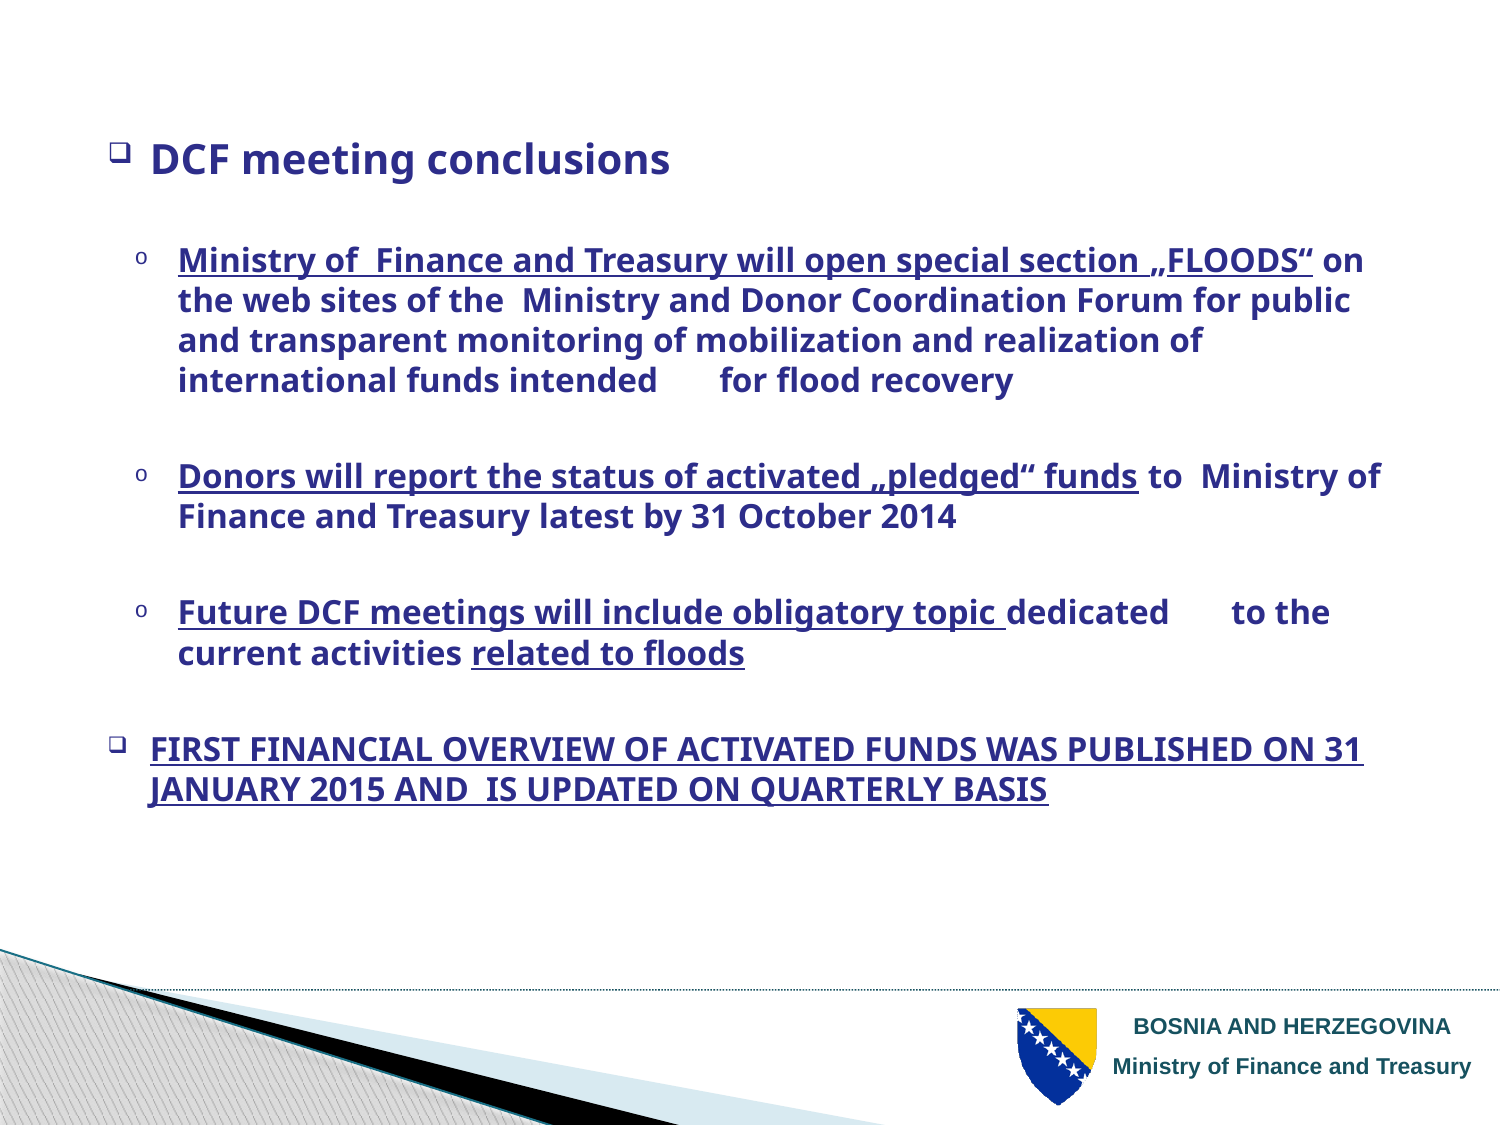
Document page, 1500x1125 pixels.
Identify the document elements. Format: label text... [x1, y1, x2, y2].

picture [1017, 1008, 1098, 1106]
text_box BOSNIA AND HERZEGOVINA Ministry of Finance and Treasury [1096, 1004, 1489, 1125]
list DCF meeting conclusions Ministry of Finance and Treasury will open special section „FLOODS“ on the web sites of the Ministry and Donor Coordination Forum for public and transparent monitoring of mobilization and realization of international funds intended for flood recovery Donors will report the status of activated „pledged“ funds to Ministry of Finance and Treasury latest by 31 October 2014 Future DCF meetings will include obligatory topic dedicated to the current activities related to floods FIRST FINANCIAL OVERVIEW OF ACTIVATED FUNDS WAS PUBLISHED ON 31 JANUARY 2015 AND IS UPDATED ON QUARTERLY BASIS [75, 125, 1425, 986]
